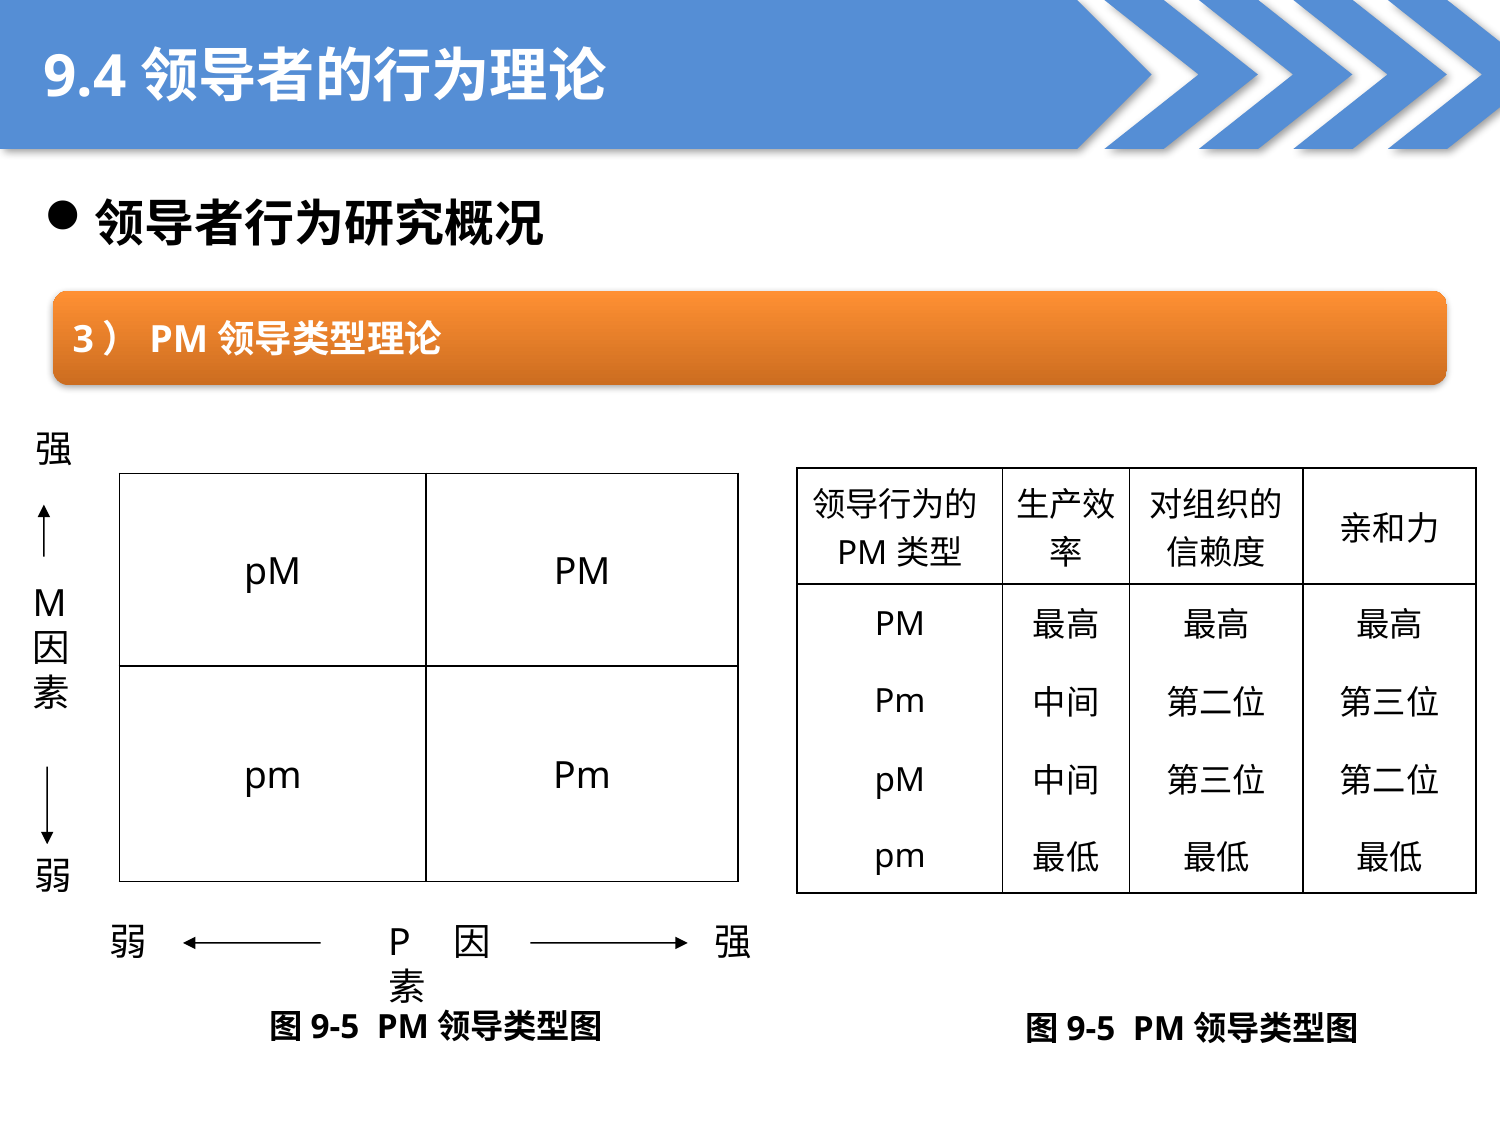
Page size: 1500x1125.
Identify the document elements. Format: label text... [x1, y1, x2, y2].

table_cell 中间 [1003, 660, 1129, 739]
table_header 领导行为的PM类型 [798, 469, 1002, 583]
table_header 生产效率 [1003, 469, 1129, 583]
table_header 对组织的信赖度 [1130, 469, 1302, 583]
table_cell 最低 [1304, 817, 1475, 892]
text_box 图9-5 PM领导类型图 [254, 997, 619, 1053]
table_cell 中间 [1003, 739, 1129, 817]
table_cell Pm [798, 660, 1002, 739]
text_box 图9-5 PM领导类型图 [1010, 999, 1375, 1055]
table_cell 最高 [1130, 585, 1302, 660]
table_cell 最高 [1304, 585, 1475, 660]
table_cell 最低 [1003, 817, 1129, 892]
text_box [17, 417, 751, 988]
table_cell pM [798, 739, 1002, 817]
text_box 9.4领导者的行为理论 [28, 30, 622, 116]
table_cell 第三位 [1304, 660, 1475, 739]
table_cell 最高 [1003, 585, 1129, 660]
table_cell pm [798, 817, 1002, 892]
table_cell 第二位 [1304, 739, 1475, 817]
table_cell 最低 [1130, 817, 1302, 892]
text_box 3）PM领导类型理论 [53, 290, 1447, 386]
text_box 领导者行为研究概况 [29, 184, 809, 260]
table_header 亲和力 [1304, 469, 1475, 583]
table_cell 第三位 [1130, 739, 1302, 817]
table_cell PM [798, 585, 1002, 660]
table_cell 第二位 [1130, 660, 1302, 739]
